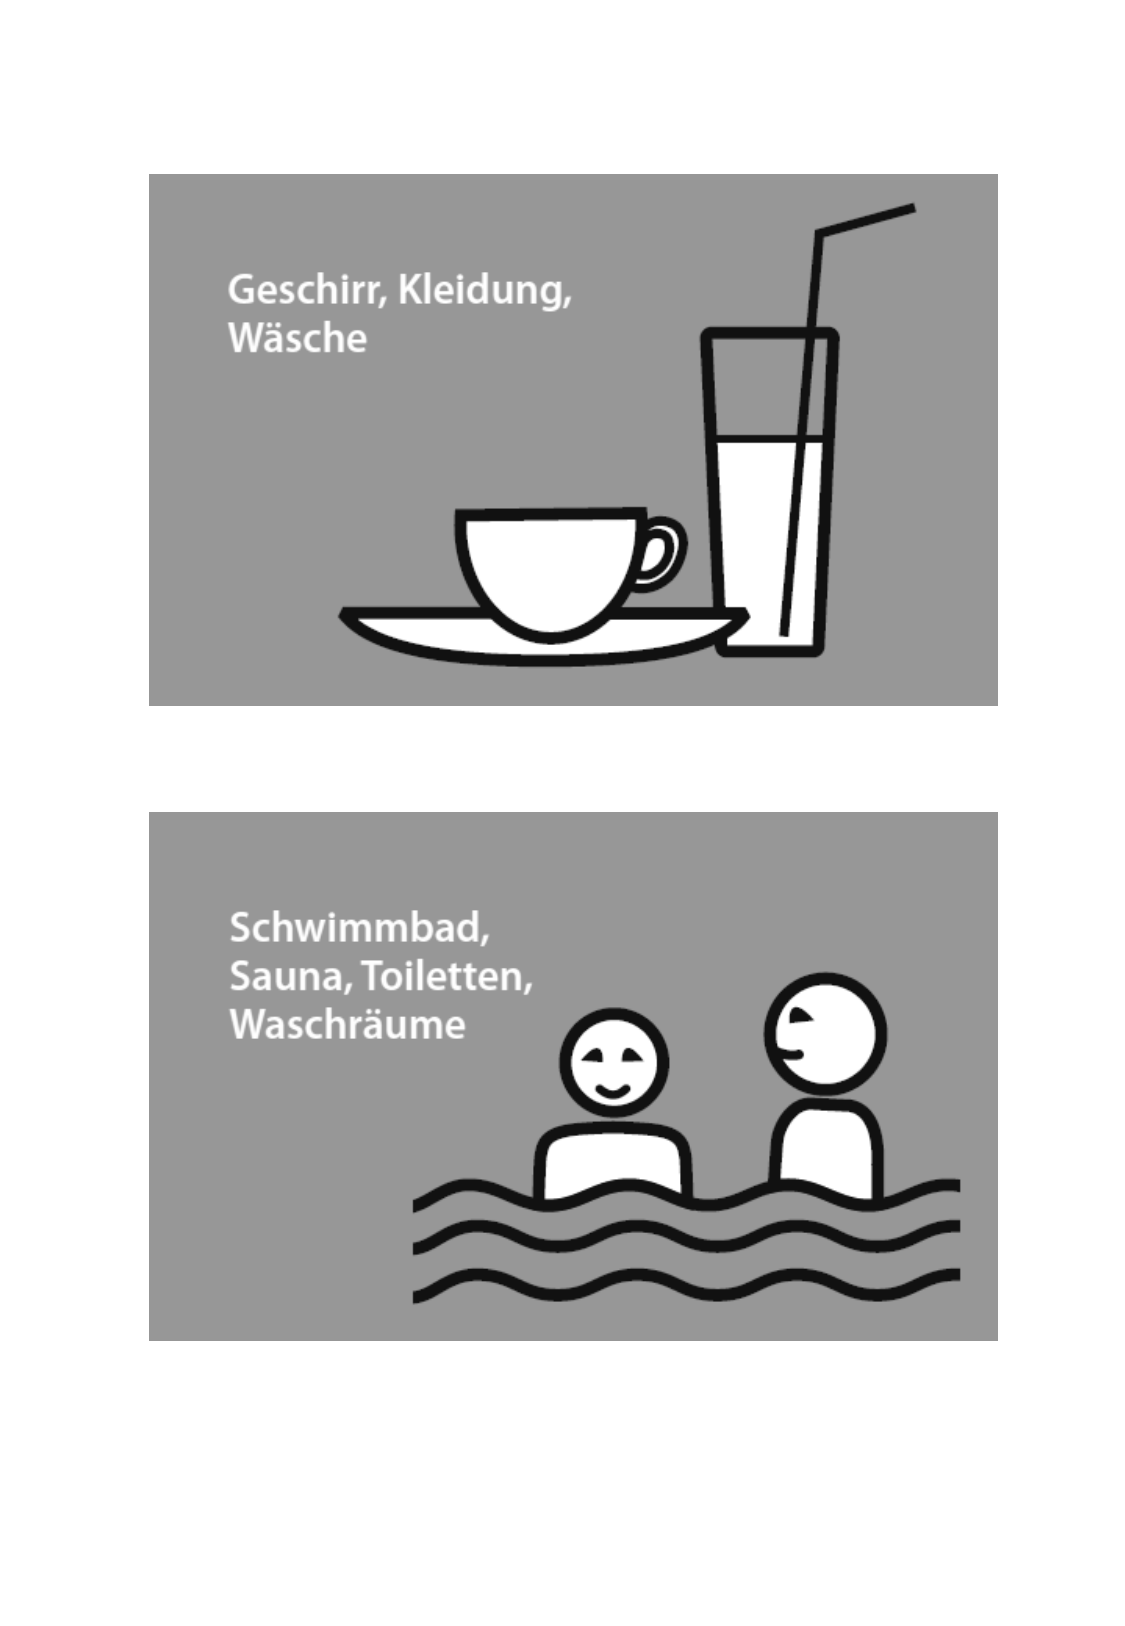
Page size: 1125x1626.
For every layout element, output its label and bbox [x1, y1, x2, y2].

picture [148, 812, 998, 1341]
picture [148, 174, 998, 707]
